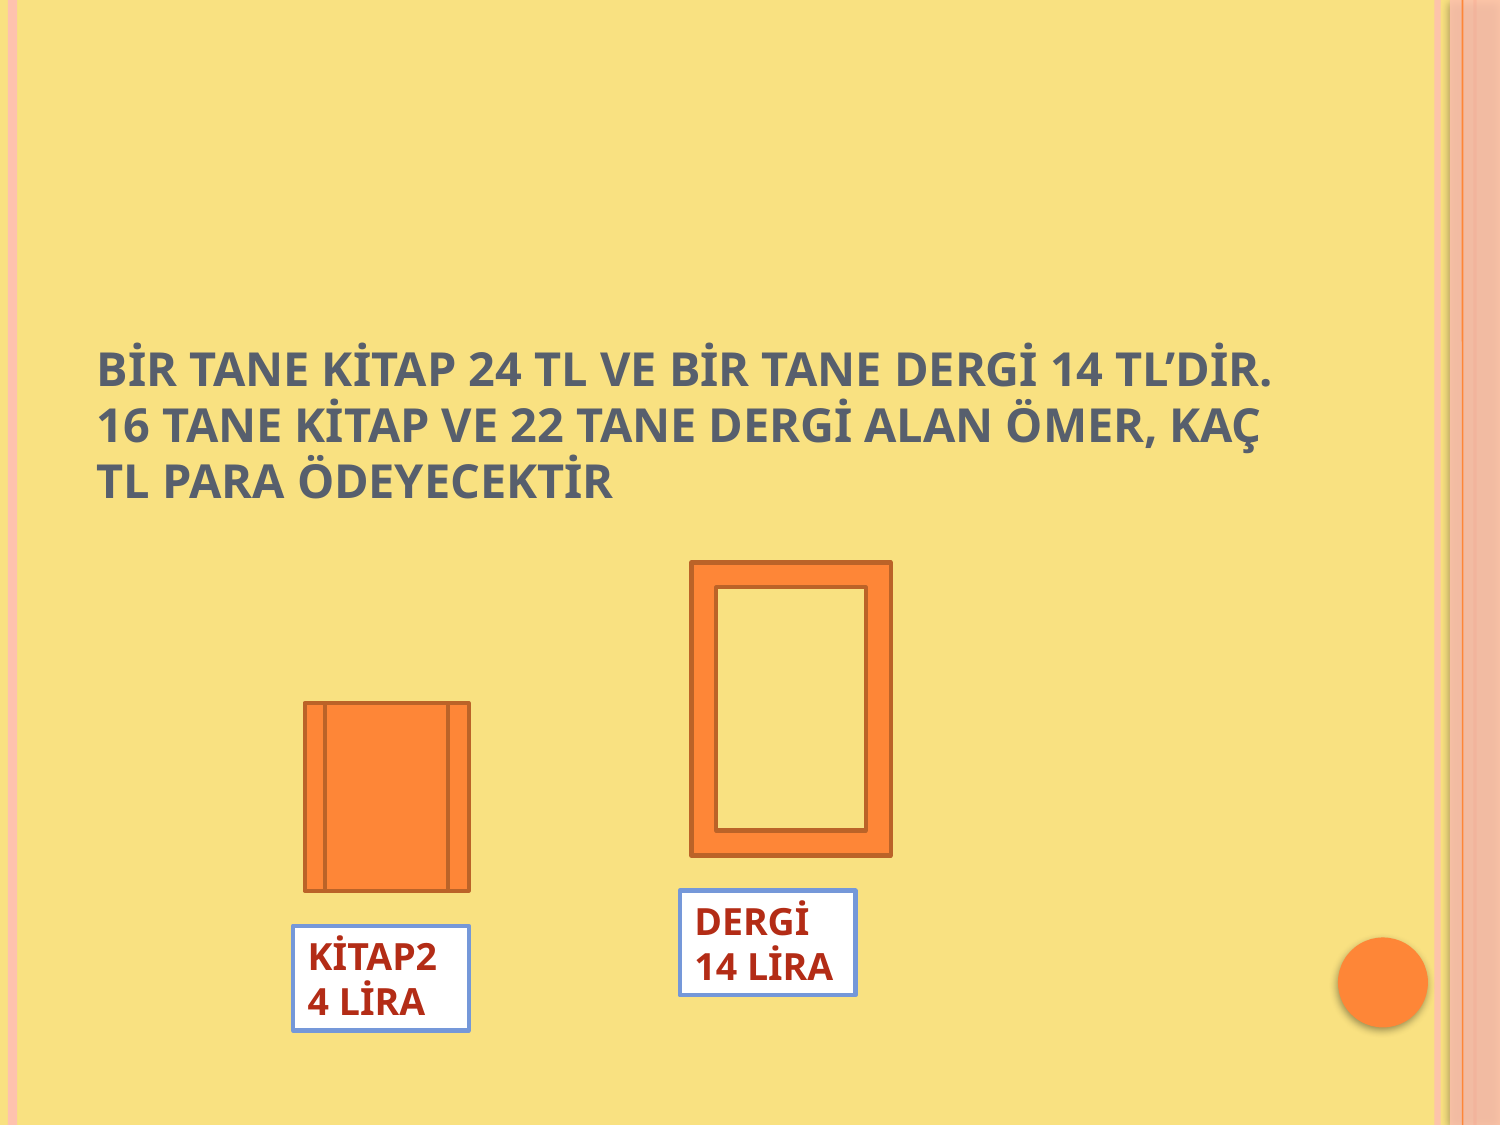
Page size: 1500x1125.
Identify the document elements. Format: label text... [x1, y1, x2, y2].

text_box KİTAP24 LİRA [291, 924, 471, 1033]
text_box DERGİ 14 LİRA [678, 888, 858, 997]
title Bir tane kitap 24 TL ve bir tane dergi 14 TL’dir. 16 tane kitap ve 22 tane dergi alan Ömer, kaç TL para ödeyecektir [82, 328, 1307, 516]
text_box [303, 701, 471, 893]
text_box [689, 560, 893, 858]
